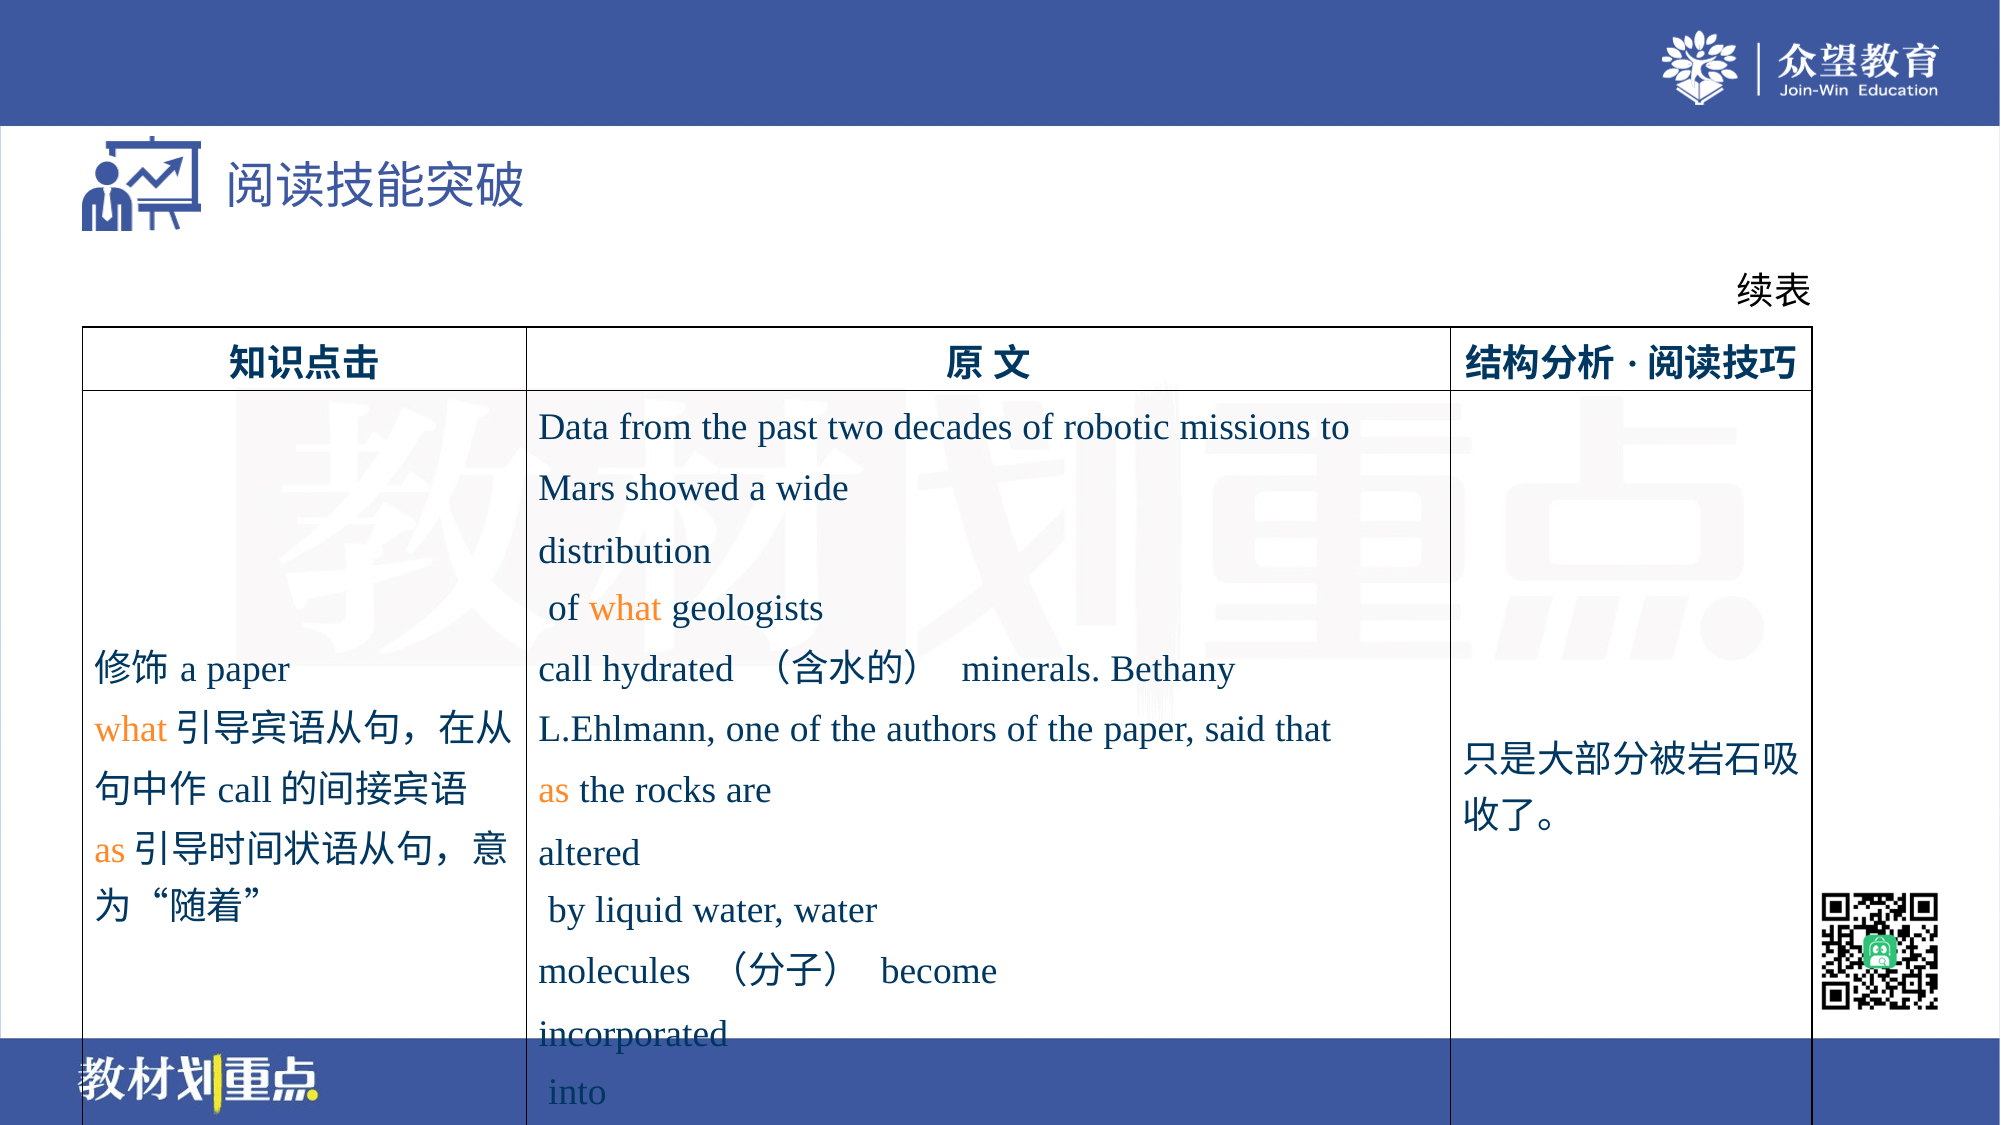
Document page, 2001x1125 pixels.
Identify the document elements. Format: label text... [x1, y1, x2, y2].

picture [527, 391, 1450, 1125]
picture [0, 0, 2000, 1125]
text_box 续表 [1736, 247, 1812, 312]
picture [1451, 328, 1811, 390]
picture [83, 391, 526, 1125]
picture [527, 328, 1450, 390]
picture [1451, 391, 1811, 1125]
picture [83, 328, 526, 390]
